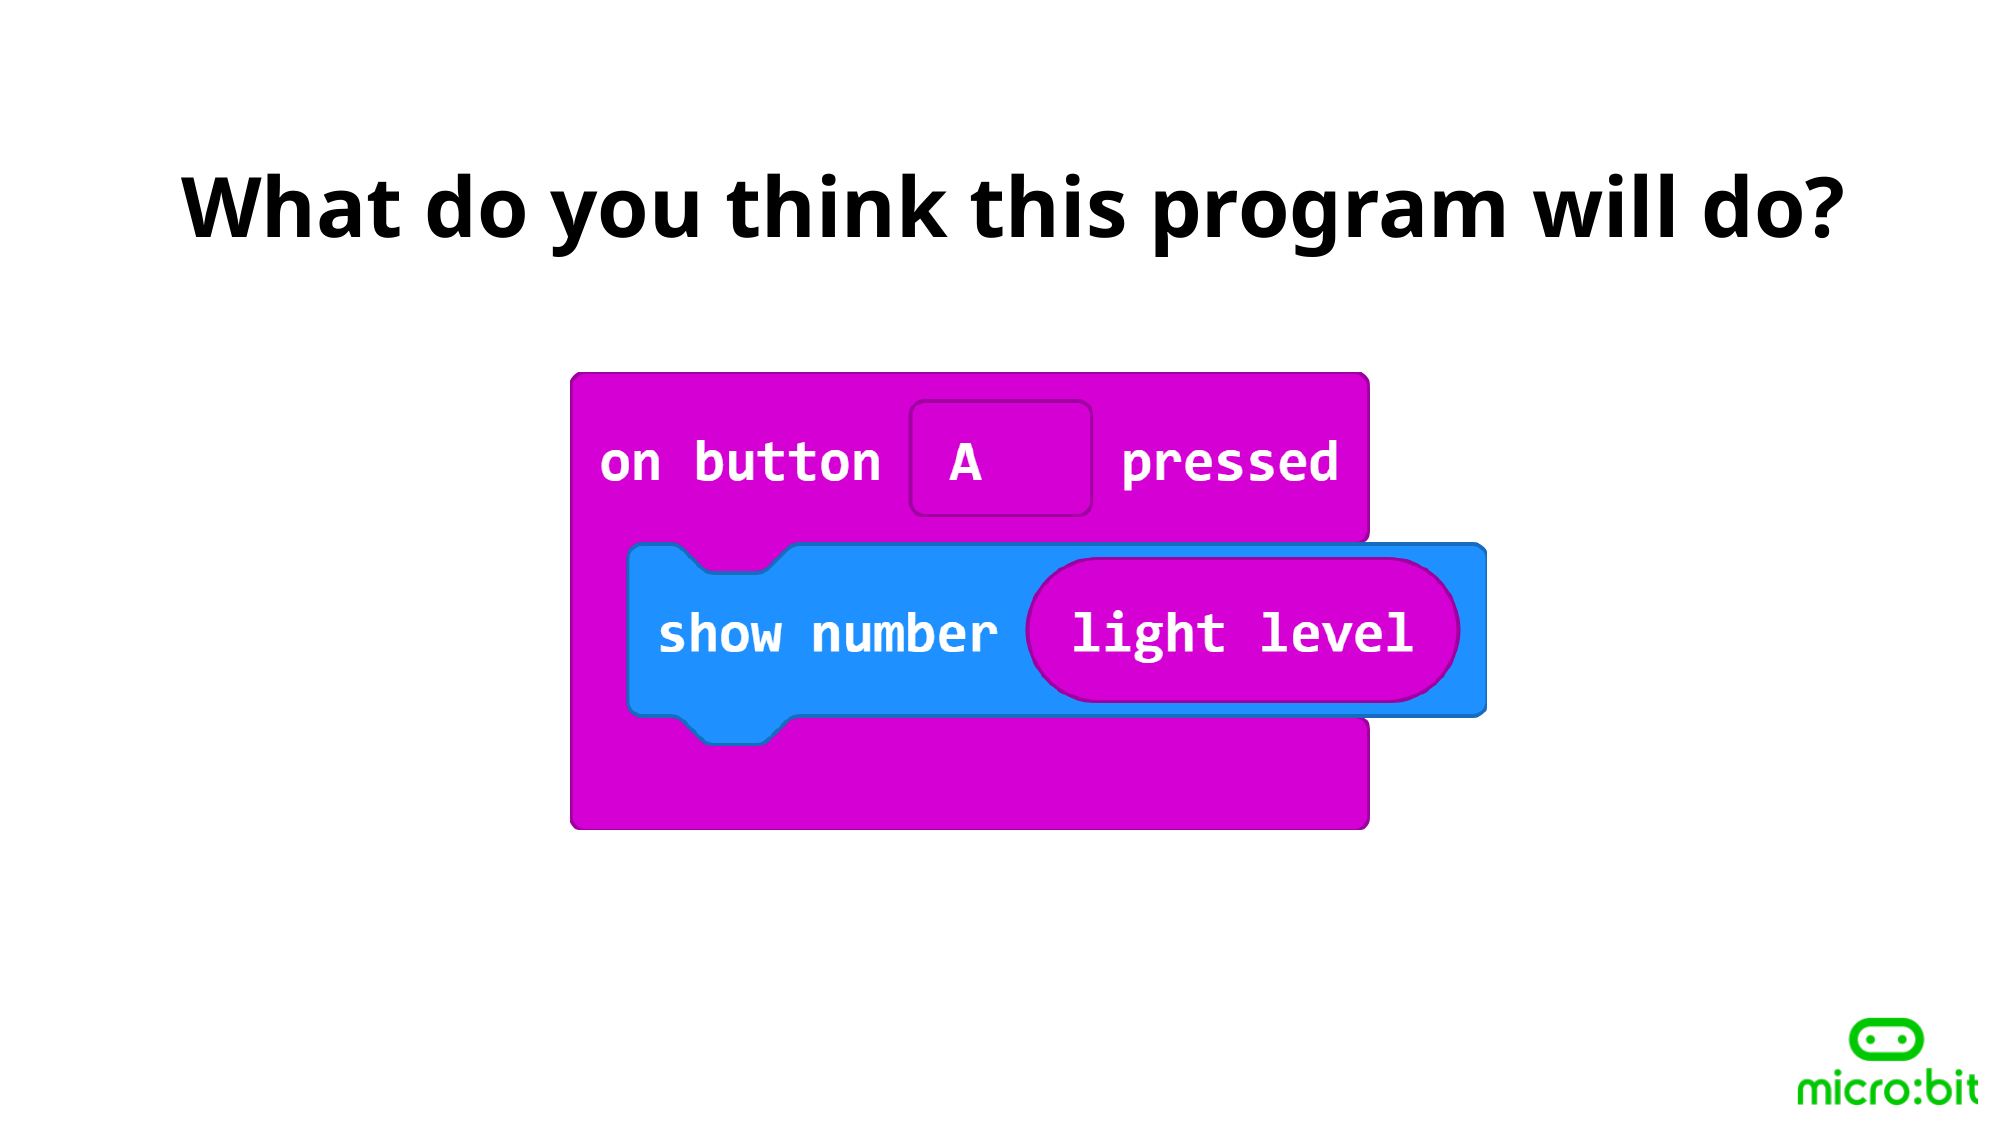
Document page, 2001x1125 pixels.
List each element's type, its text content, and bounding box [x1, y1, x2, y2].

picture [569, 372, 1487, 830]
picture [1797, 1017, 1978, 1106]
text_box What do you think this program will do? [166, 60, 1918, 884]
